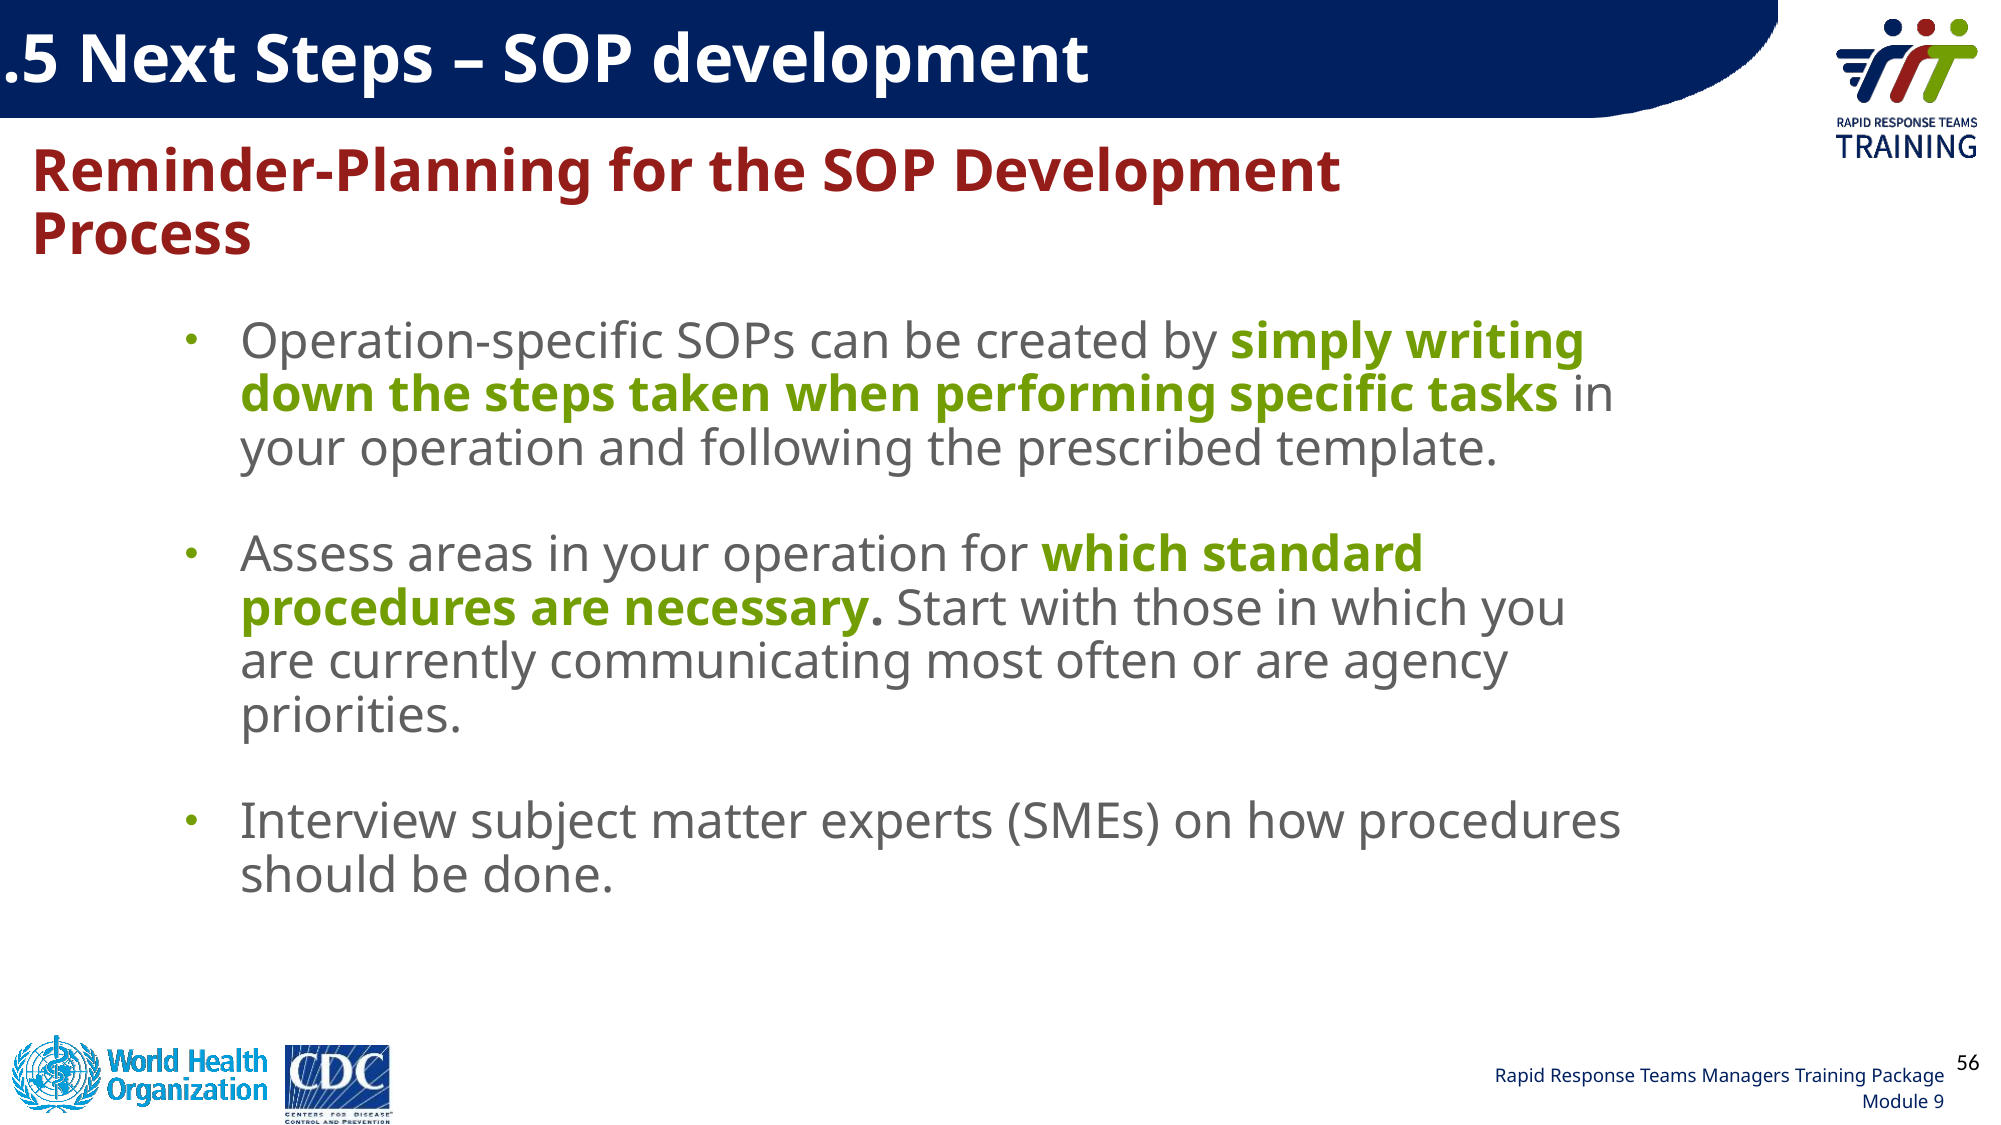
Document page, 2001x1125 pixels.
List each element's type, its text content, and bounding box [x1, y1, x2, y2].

picture [34, 1058, 41, 1077]
text_box 9.5 Next Steps – SOP development [0, 0, 1107, 103]
slide_number 56 [1931, 1035, 2000, 1088]
picture [36, 1035, 267, 1113]
title Reminder-Planning for the SOP Development Process [23, 151, 1454, 259]
list Operation-specific SOPs can be created by simply writing down the steps taken when performing specific tasks in your operation and following the prescribed template. Assess areas in your operation for which standard procedures are necessary. Start with those in which you are currently communicating most often or are agency priorities. Interview subject matter experts (SMEs) on how procedures should be done. [176, 307, 1645, 912]
picture [0, 0, 1778, 118]
picture [28, 1054, 36, 1077]
picture [38, 1092, 54, 1100]
picture [46, 1056, 54, 1061]
picture [38, 1044, 53, 1052]
picture [285, 1045, 393, 1124]
picture [12, 1035, 53, 1067]
picture [43, 1088, 54, 1094]
picture [1835, 19, 1978, 167]
picture [12, 1084, 46, 1113]
picture [50, 1109, 62, 1113]
